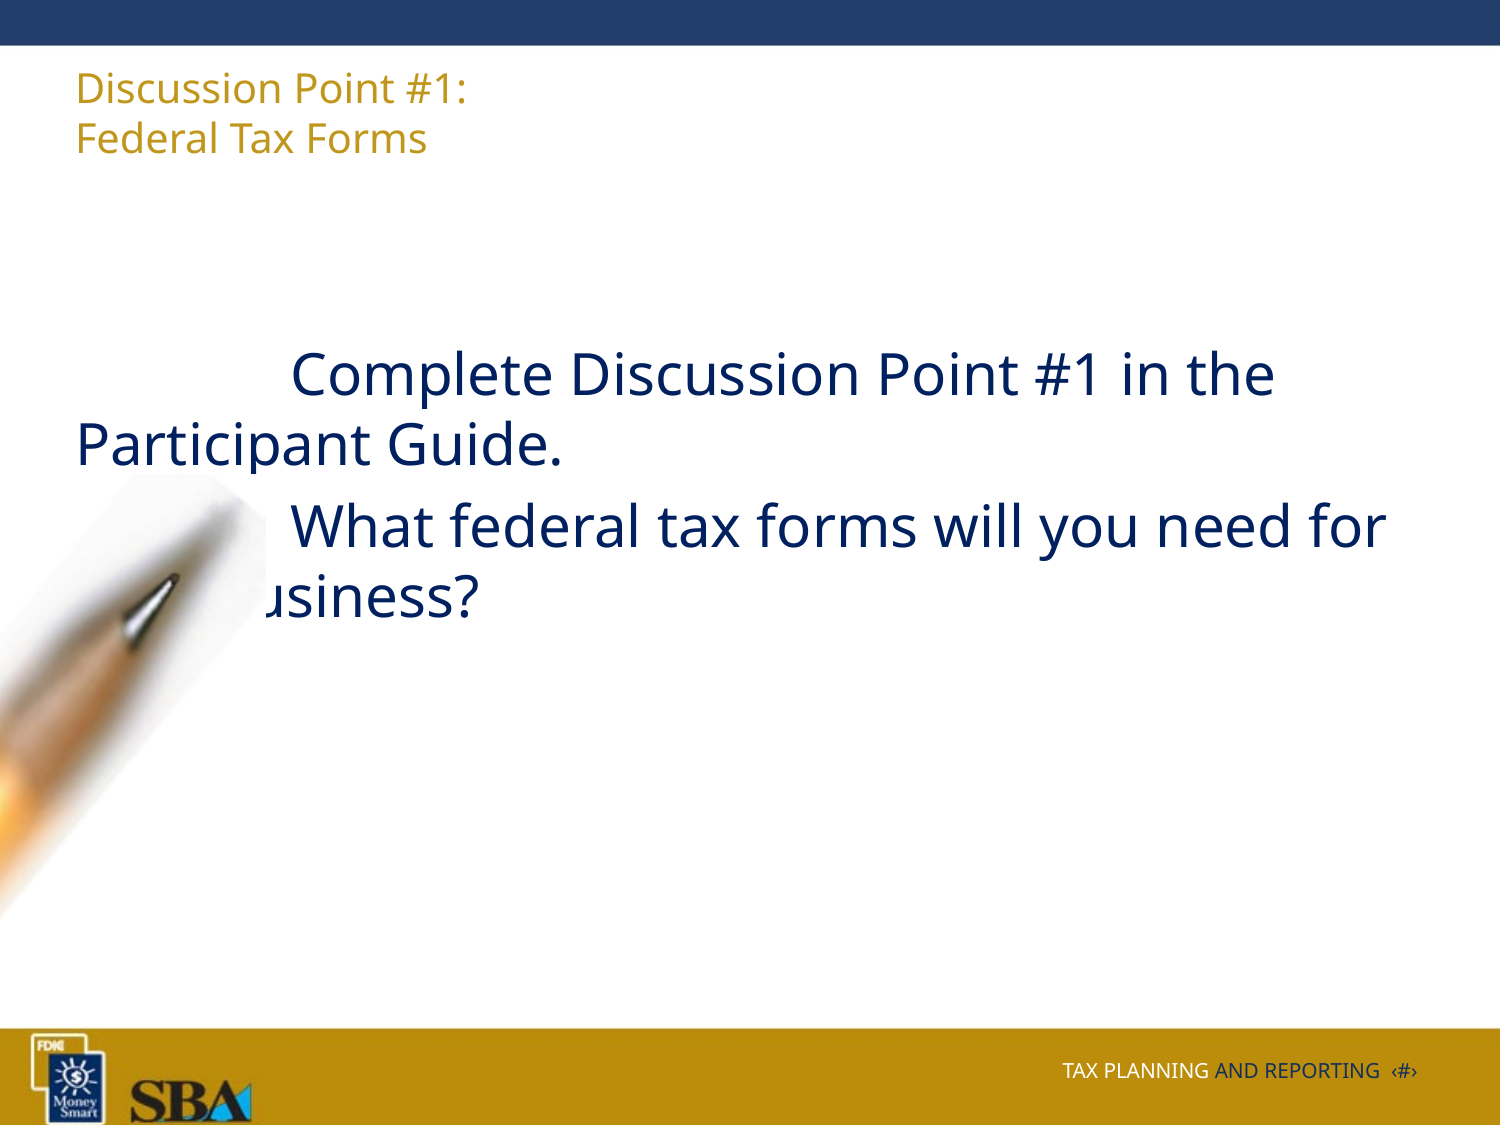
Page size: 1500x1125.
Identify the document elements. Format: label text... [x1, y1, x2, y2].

list Complete Discussion Point #1 in the Participant Guide. What federal tax forms will you need for your business? [74, 249, 1426, 951]
title Discussion Point #1: Federal Tax Forms [74, 61, 1426, 163]
picture [0, 0, 1500, 1125]
